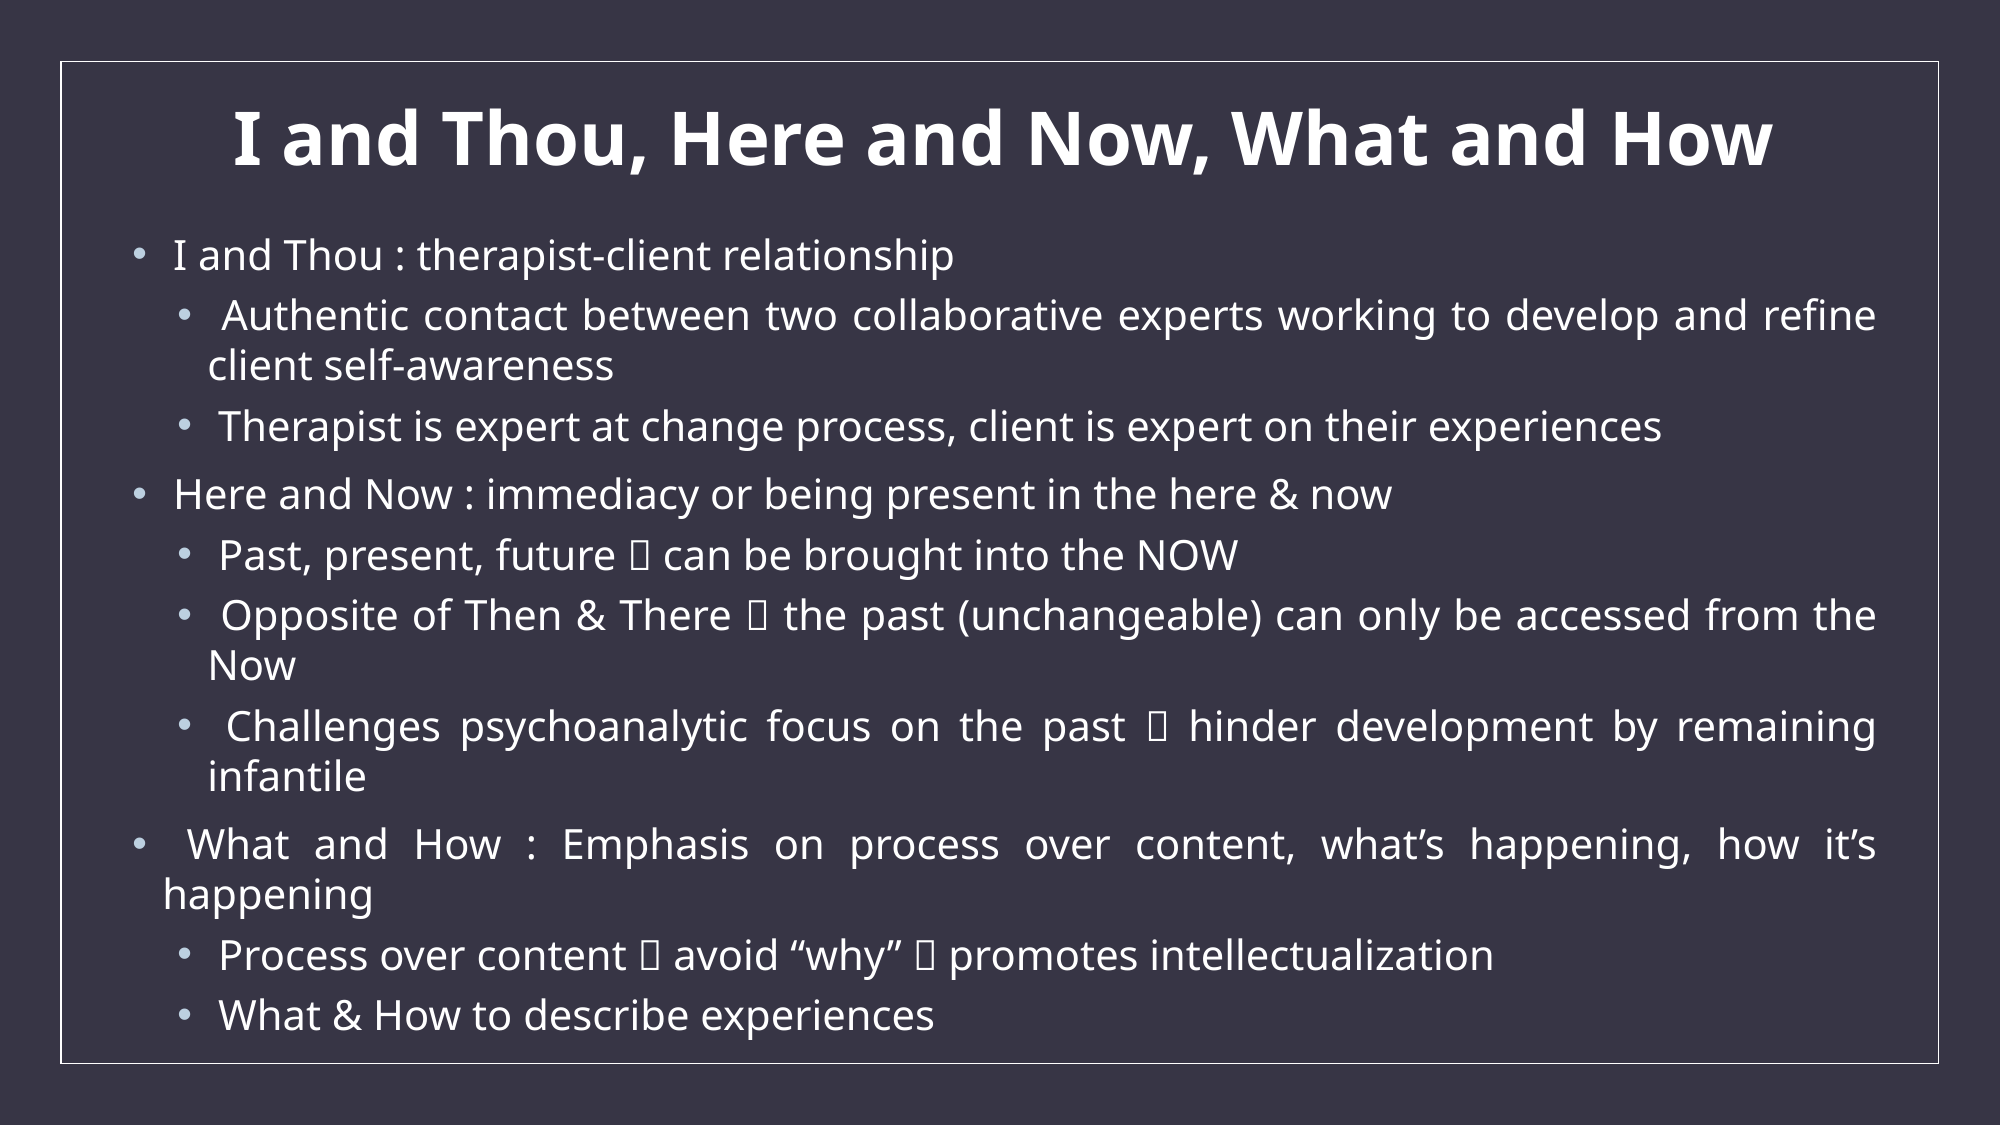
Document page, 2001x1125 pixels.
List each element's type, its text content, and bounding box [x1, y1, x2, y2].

title I and Thou, Here and Now, What and How [180, 89, 1830, 194]
list I and Thou : therapist-client relationship Authentic contact between two collaborative experts working to develop and refine client self-awareness Therapist is expert at change process, client is expert on their experiences Here and Now : immediacy or being present in the here & now Past, present, future  can be brought into the NOW Opposite of Then & There  the past (unchangeable) can only be accessed from the Now Challenges psychoanalytic focus on the past  hinder development by remaining infantile What and How : Emphasis on process over content, what’s happening, how it’s happening Process over content  avoid “why”  promotes intellectualization What & How to describe experiences [117, 220, 1893, 1037]
